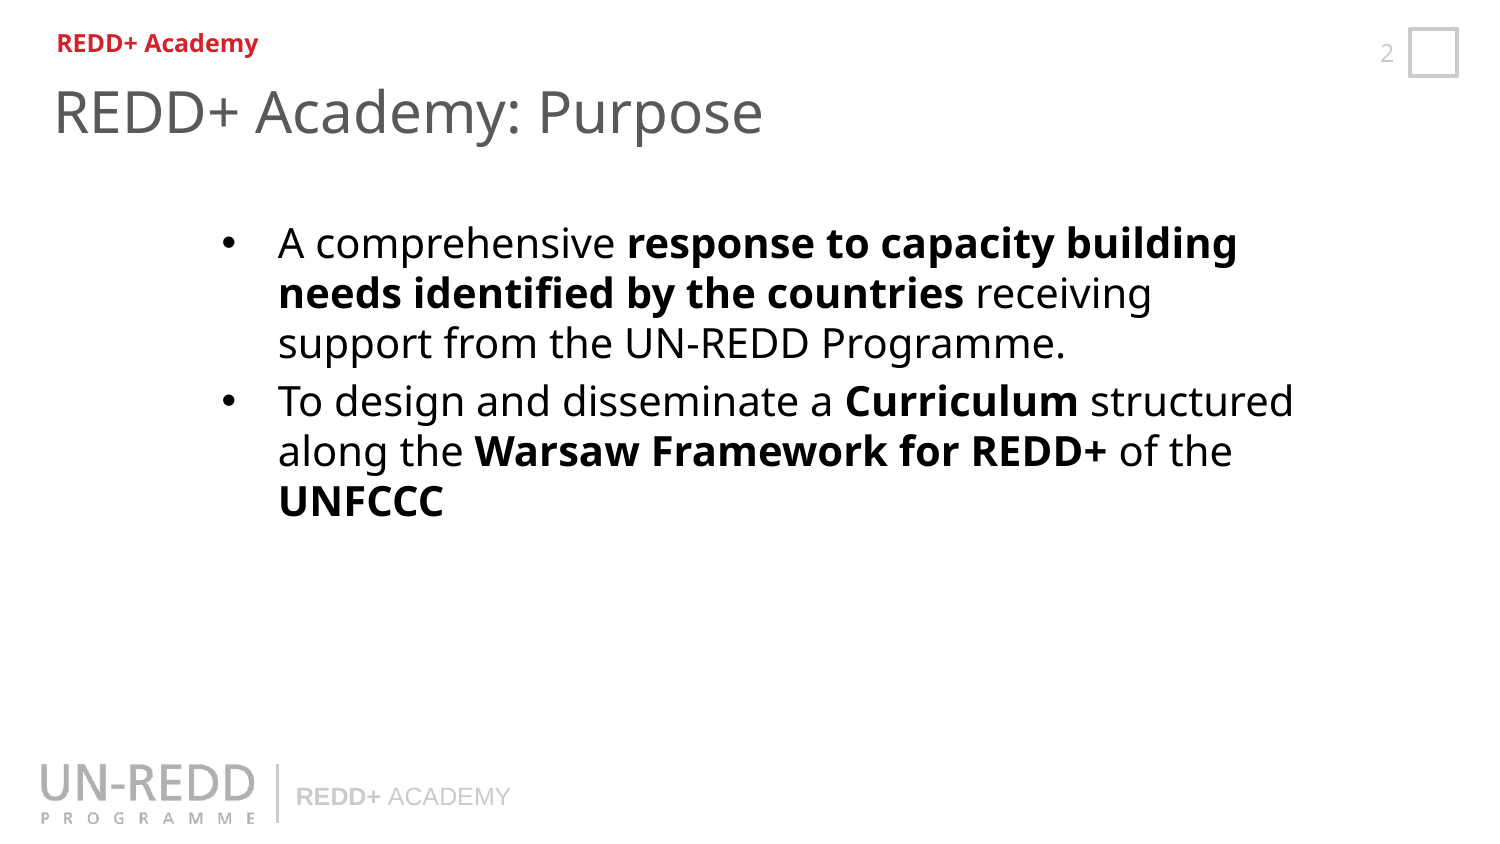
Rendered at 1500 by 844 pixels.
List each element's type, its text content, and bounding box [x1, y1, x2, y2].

list REDD+ Academy: Purpose [38, 67, 1294, 186]
list REDD+ Academy [41, 20, 821, 68]
picture [41, 764, 254, 824]
list A comprehensive response to capacity building needs identified by the countries receiving support from the UN-REDD Programme. To design and disseminate a Curriculum structured along the Warsaw Framework for REDD+ of the UNFCCC [206, 209, 1329, 753]
